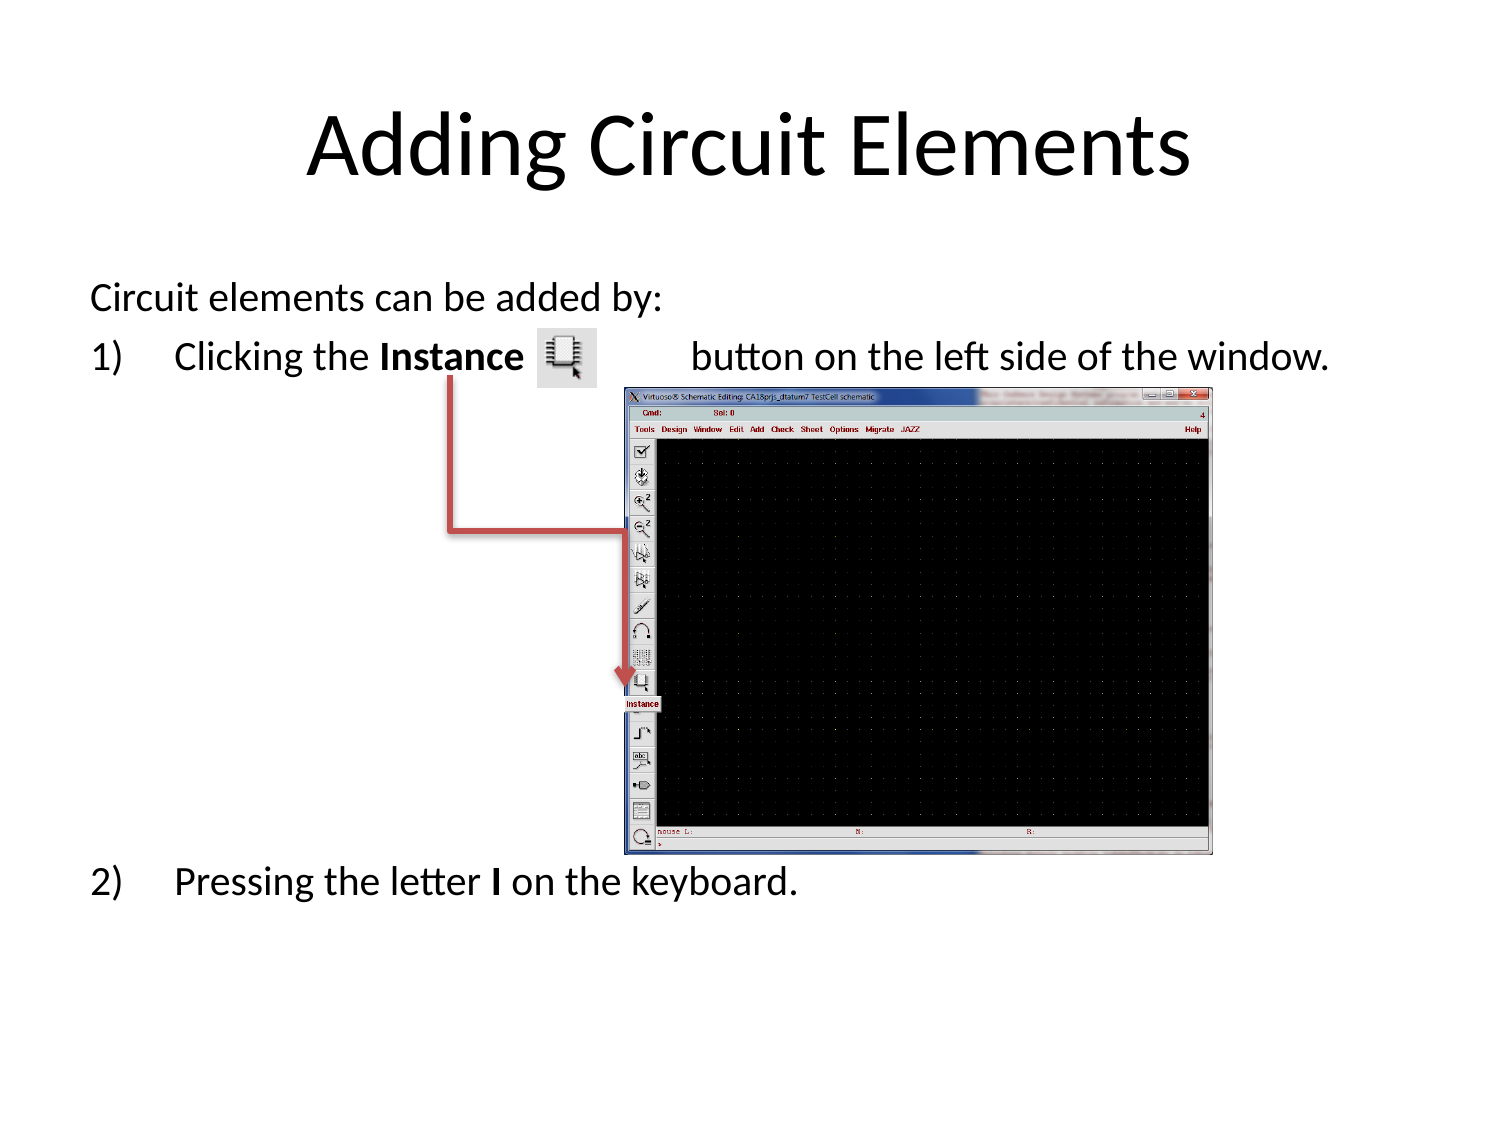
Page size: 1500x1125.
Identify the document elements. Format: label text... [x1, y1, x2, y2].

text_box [380, 443, 694, 619]
title Adding Circuit Elements [75, 45, 1425, 233]
picture [624, 387, 1213, 855]
list Circuit elements can be added by: Clicking the Instance button on the left side of the window. Pressing the letter I on the keyboard. [75, 262, 1425, 1005]
picture [537, 327, 598, 388]
